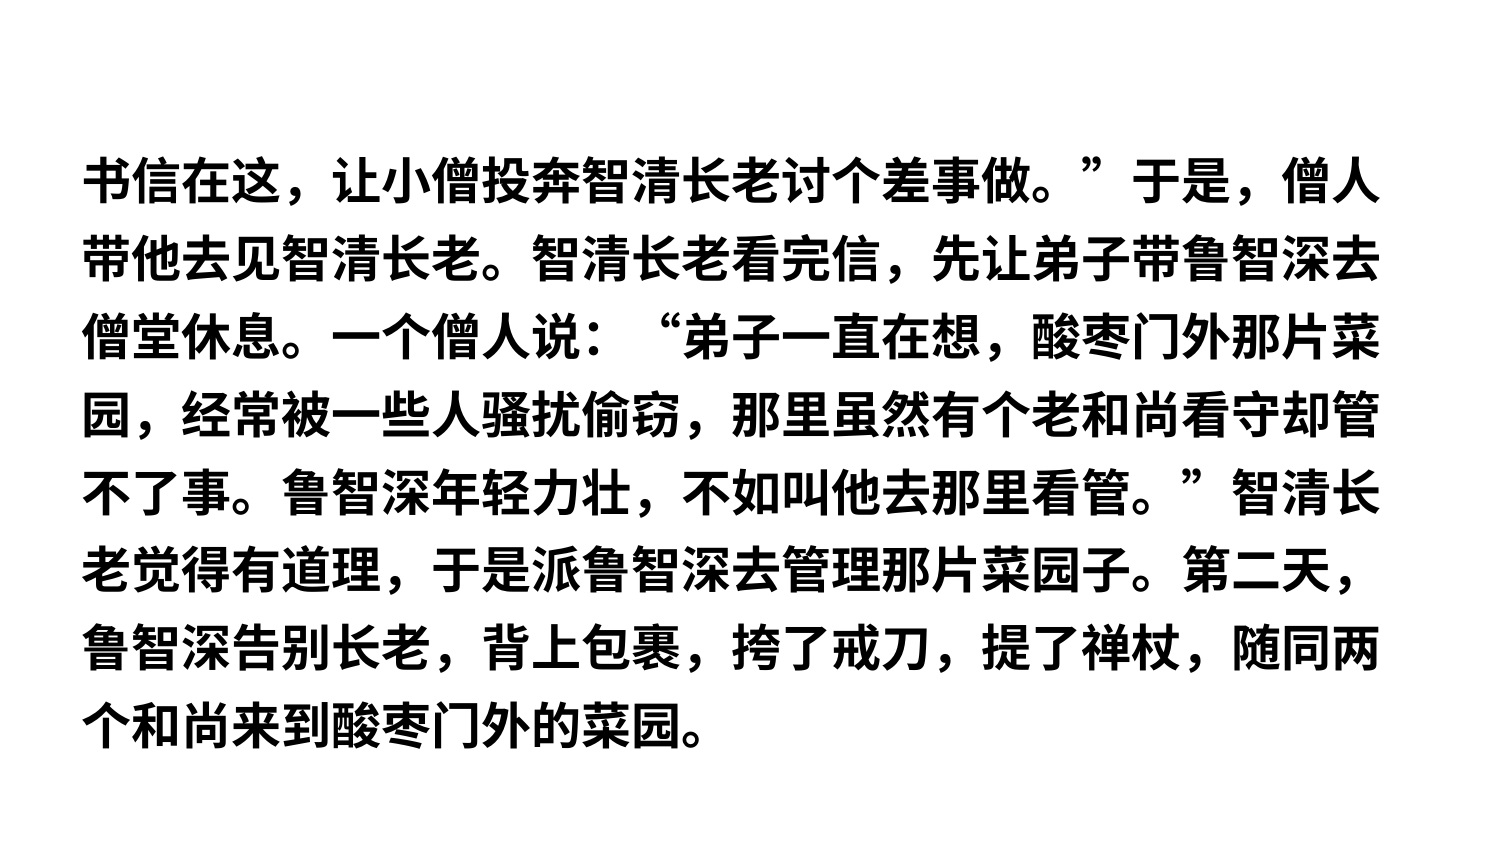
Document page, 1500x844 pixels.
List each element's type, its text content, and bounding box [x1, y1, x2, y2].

text_box 书信在这，让小僧投奔智清长老讨个差事做。”于是，僧人带他去见智清长老。智清长老看完信，先让弟子带鲁智深去僧堂休息。一个僧人说：“弟子一直在想，酸枣门外那片菜园，经常被一些人骚扰偷窃，那里虽然有个老和尚看守却管不了事。鲁智深年轻力壮，不如叫他去那里看管。”智清长老觉得有道理，于是派鲁智深去管理那片菜园子。第二天，鲁智深告别长老，背上包裹，挎了戒刀，提了禅杖，随同两个和尚来到酸枣门外的菜园。 [66, 123, 1422, 763]
